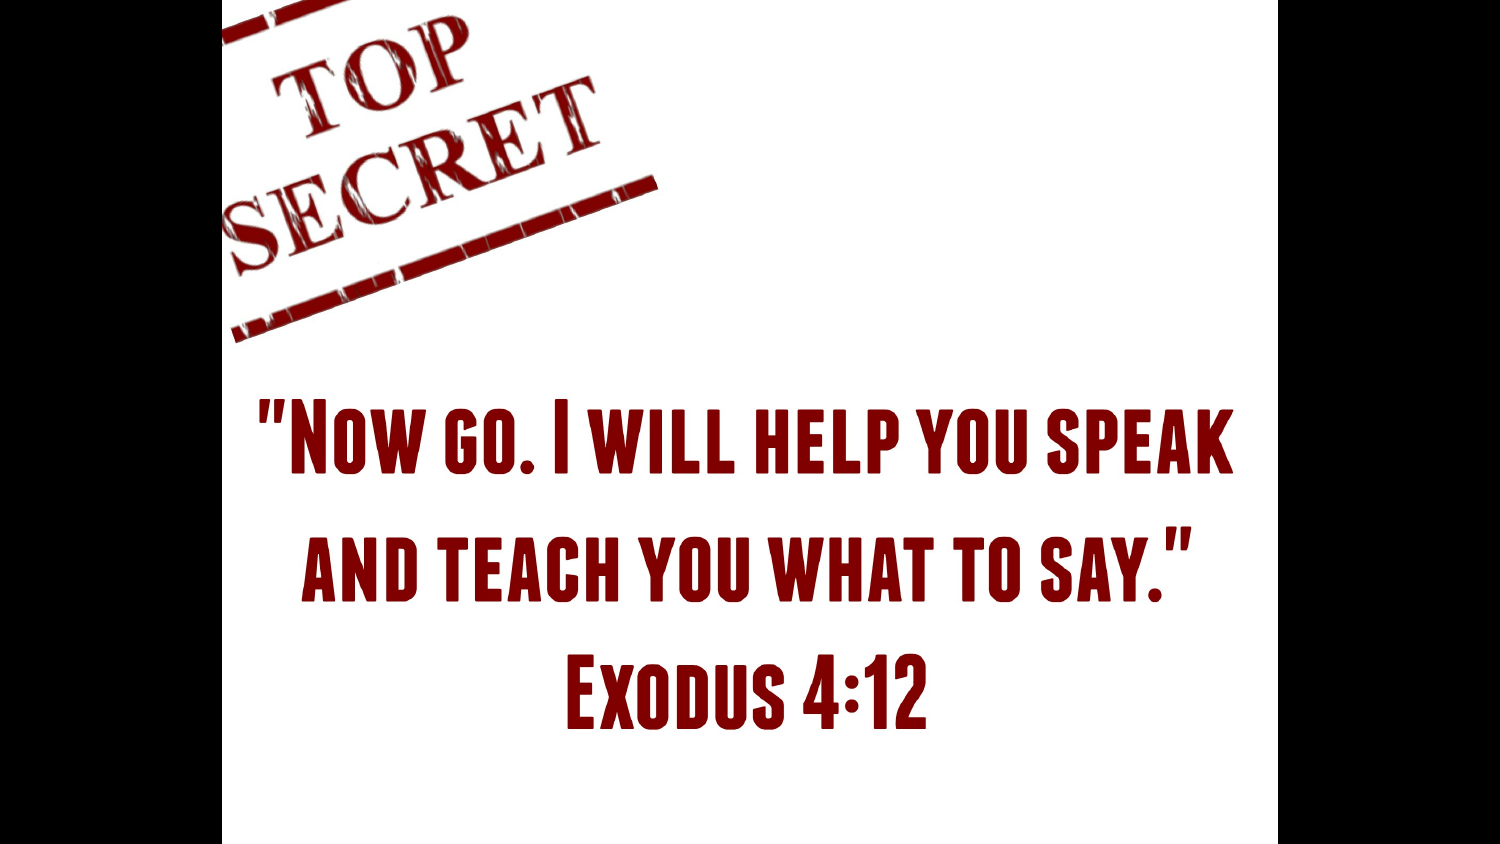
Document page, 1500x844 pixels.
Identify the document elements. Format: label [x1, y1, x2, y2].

picture [222, 0, 1278, 844]
